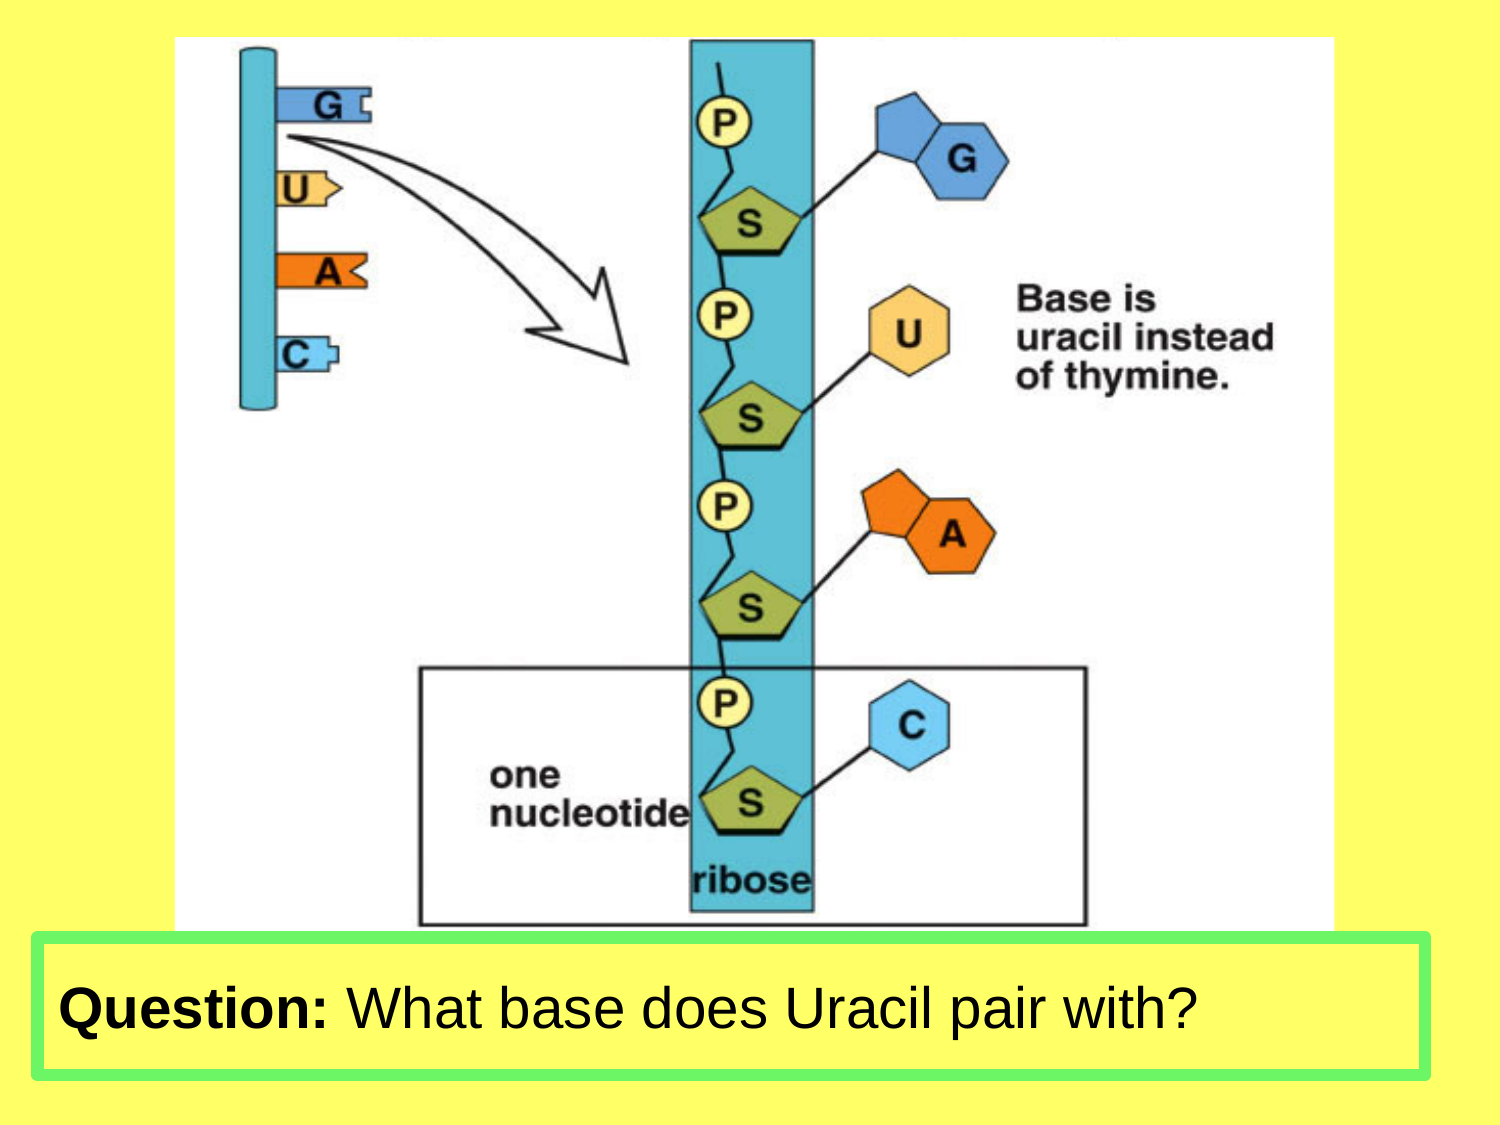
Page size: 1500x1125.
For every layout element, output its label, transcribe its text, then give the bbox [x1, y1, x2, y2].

text_box A [32, 932, 1430, 1080]
text_box [35, 935, 1427, 1077]
picture [174, 37, 1335, 936]
